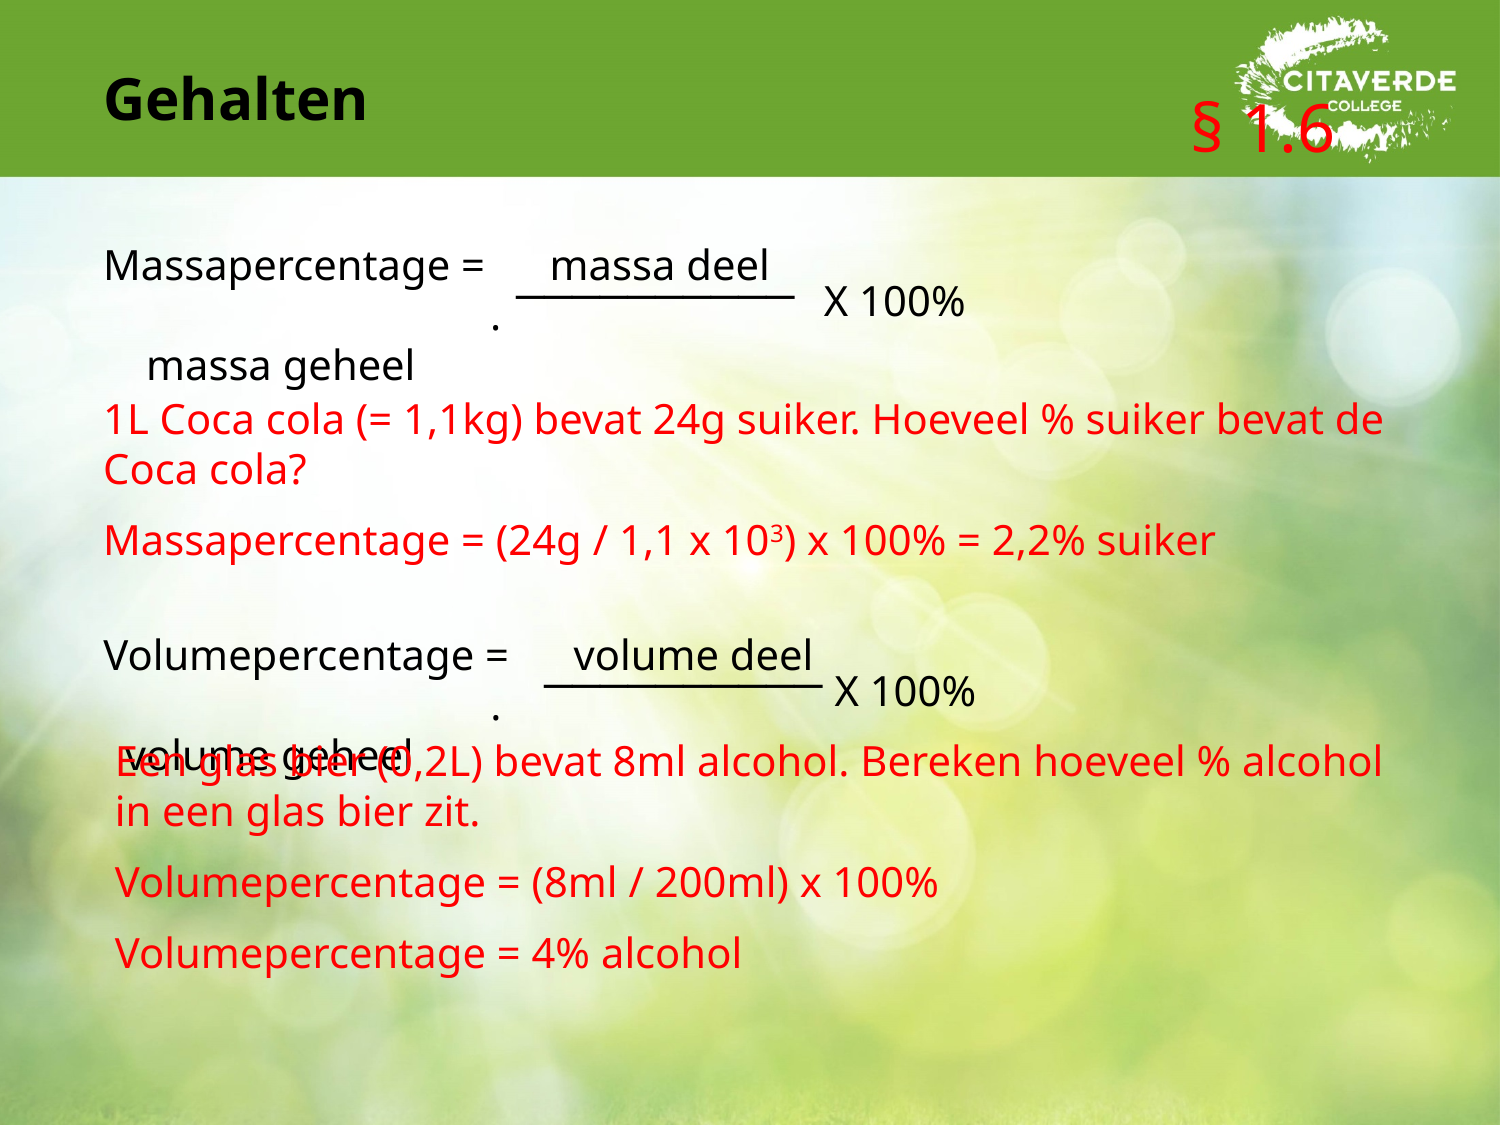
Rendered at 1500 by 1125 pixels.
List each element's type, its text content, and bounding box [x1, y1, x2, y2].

text_box __________ [501, 621, 1093, 697]
text_box Een glas bier (0,2L) bevat 8ml alcohol. Bereken hoeveel % alcohol in een glas bier zit. Volumepercentage = (8ml / 200ml) x 100% Volumepercentage = 4% alcohol [100, 727, 1435, 985]
text_box § 1.6 [1175, 78, 1412, 173]
text_box Massapercentage = massa deel . massa geheel [88, 231, 821, 385]
text_box X 100% [809, 267, 999, 332]
text_box Volumepercentage = volume deel . volume geheel [88, 621, 869, 787]
text_box __________ [501, 231, 1093, 307]
text_box X 100% [809, 657, 1046, 722]
picture [0, 0, 1500, 1125]
text_box Gehalten [88, 54, 927, 140]
text_box 1L Coca cola (= 1,1kg) bevat 24g suiker. Hoeveel % suiker bevat de Coca cola? Massapercentage = (24g / 1,1 x 103) x 100% = 2,2% suiker [88, 385, 1424, 571]
